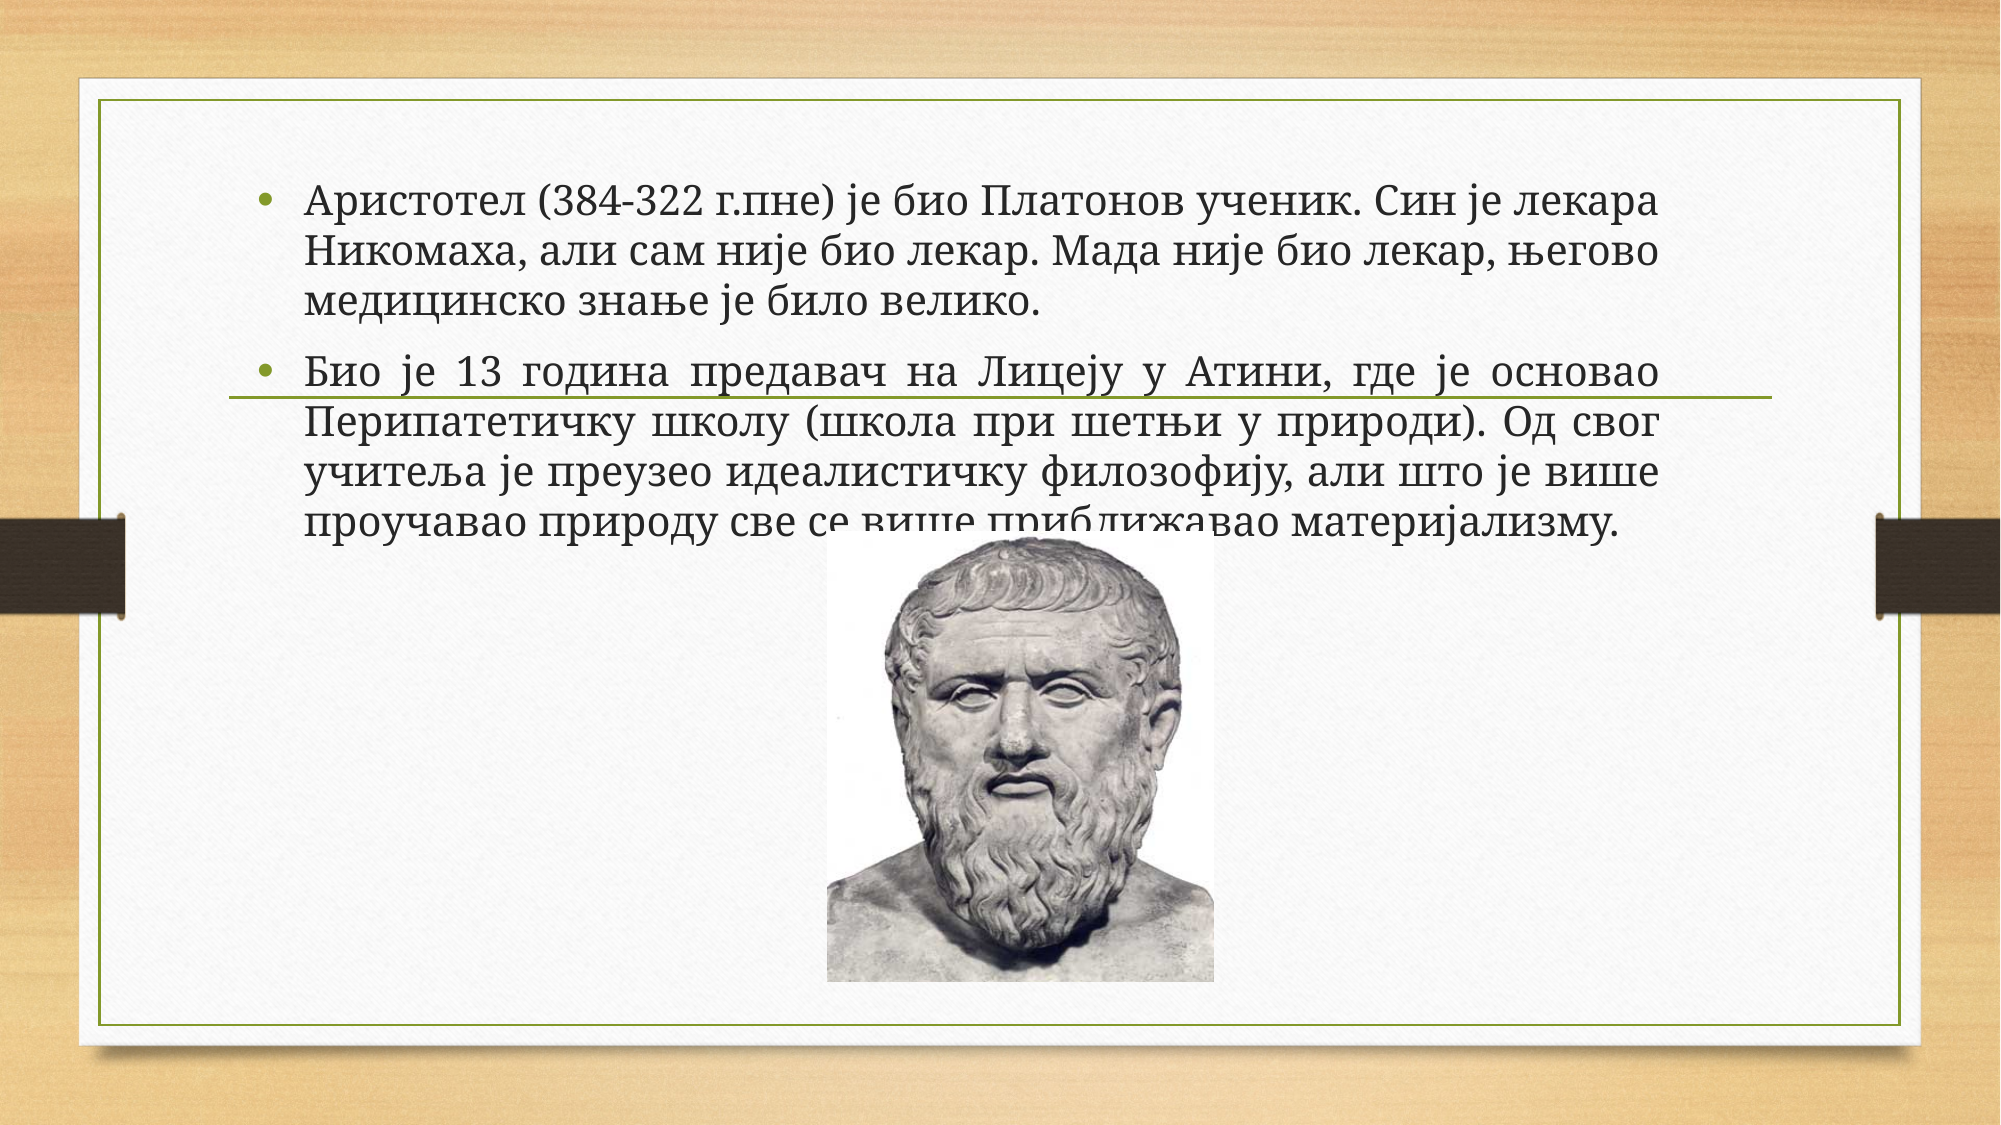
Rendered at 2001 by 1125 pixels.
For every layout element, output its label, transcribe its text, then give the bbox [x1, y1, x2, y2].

picture [0, 0, 2001, 1125]
list Аристотел (384-322 г.пне) је био Платонов ученик. Син је лекара Никомаха, али сам није био лекар. Мада није био лекар, његово медицинско знање је било велико. Био је 13 година предавач на Лицеју у Атини, где је основао Перипатетичку школу (школа при шетњи у природи). Од свог учитеља је преузео идеалистичку филозофију, али што је више проучавао природу све се више приближавао материјализму. [242, 166, 1676, 939]
